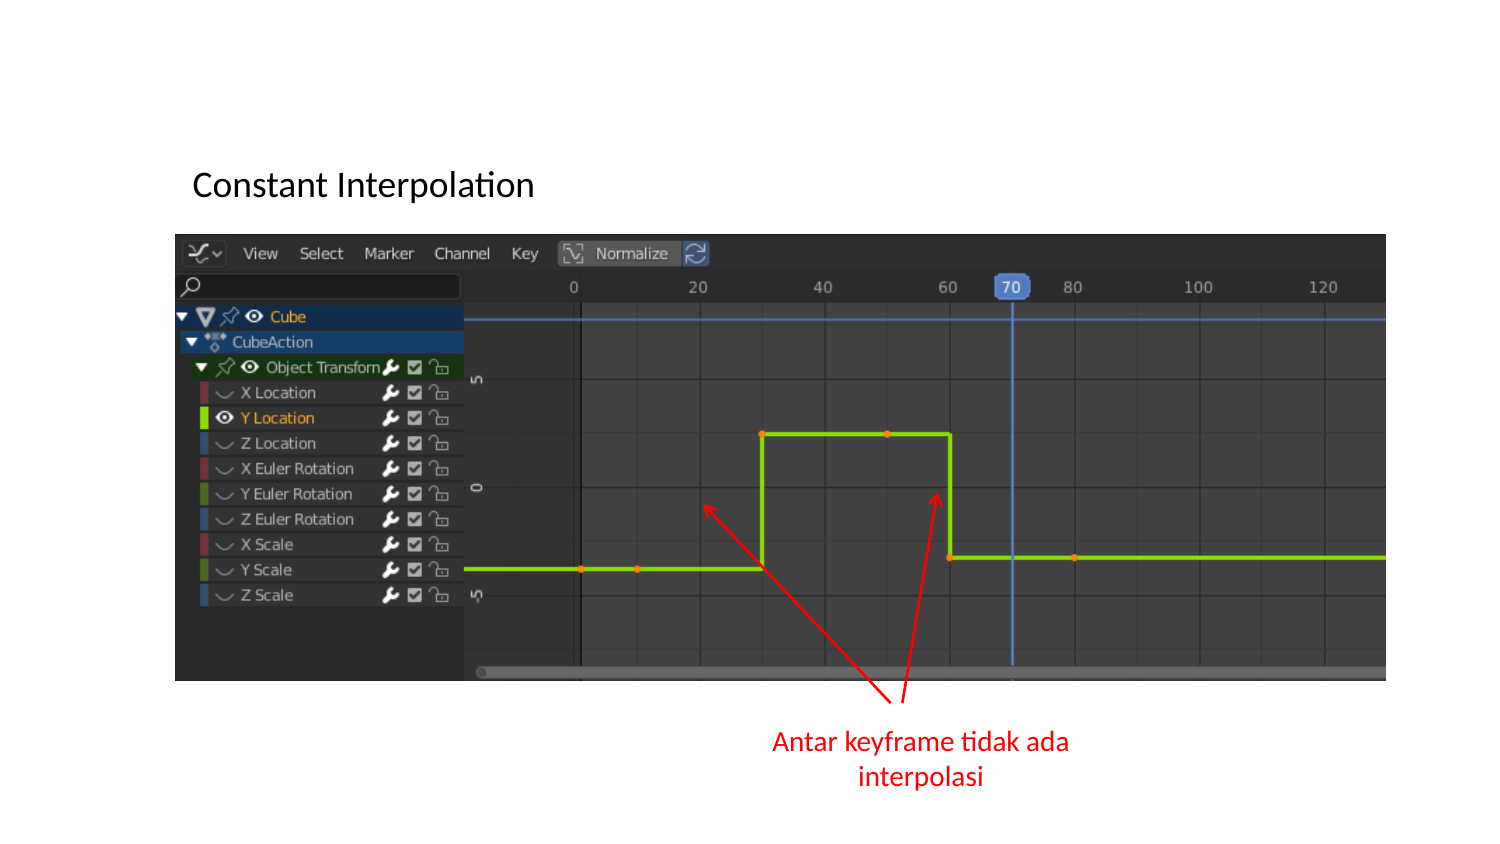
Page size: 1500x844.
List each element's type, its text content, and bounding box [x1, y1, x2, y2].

text_box Constant Interpolation [177, 152, 551, 213]
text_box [814, 579, 1026, 616]
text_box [696, 509, 897, 698]
picture [175, 234, 1386, 681]
text_box Antar keyframe tidak ada interpolasi [749, 714, 1092, 800]
